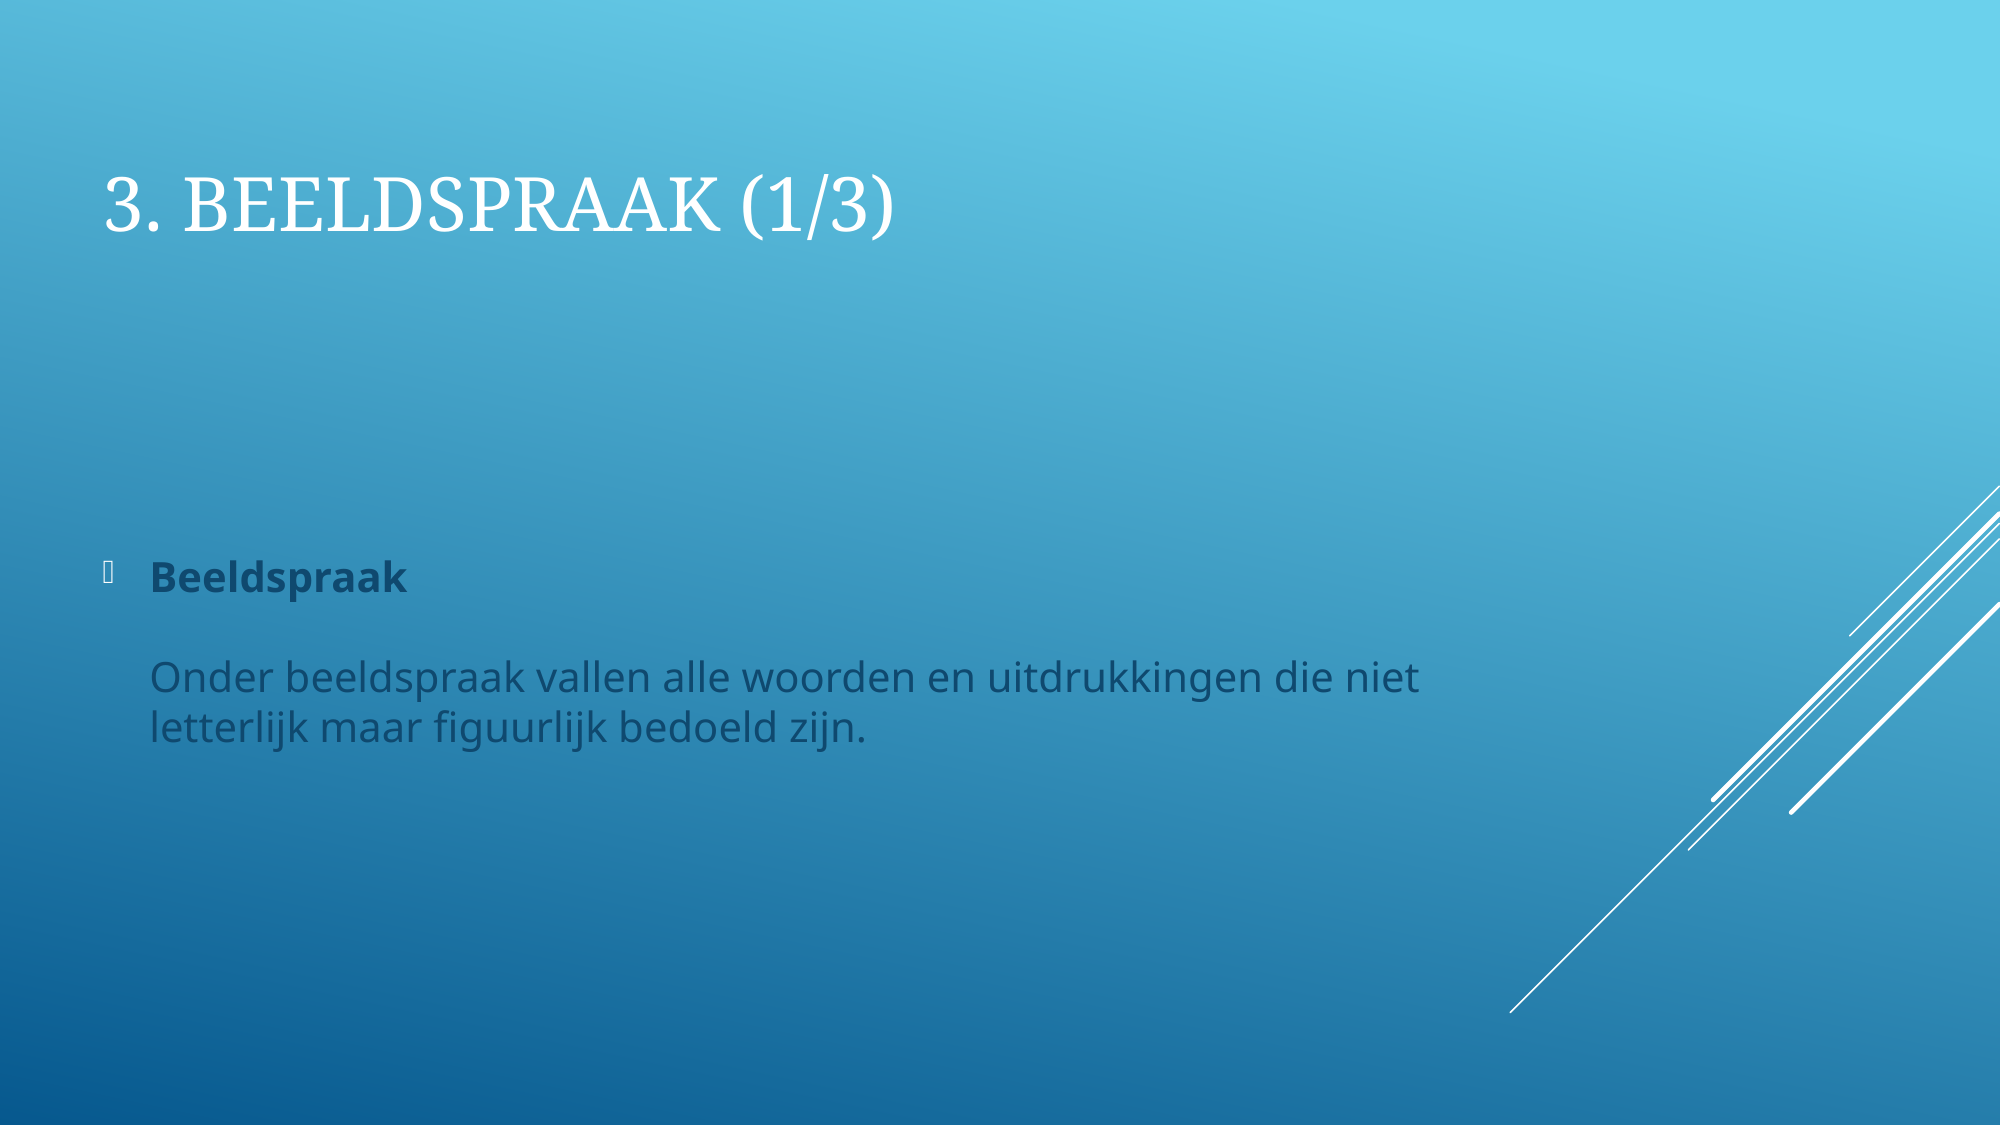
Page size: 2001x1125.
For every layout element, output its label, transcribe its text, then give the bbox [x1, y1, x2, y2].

title 3. Beeldspraak (1/3) [87, 114, 1438, 290]
list Beeldspraak Onder beeldspraak vallen alle woorden en uitdrukkingen die niet letterlijk maar figuurlijk bedoeld zijn. [87, 295, 1438, 1006]
